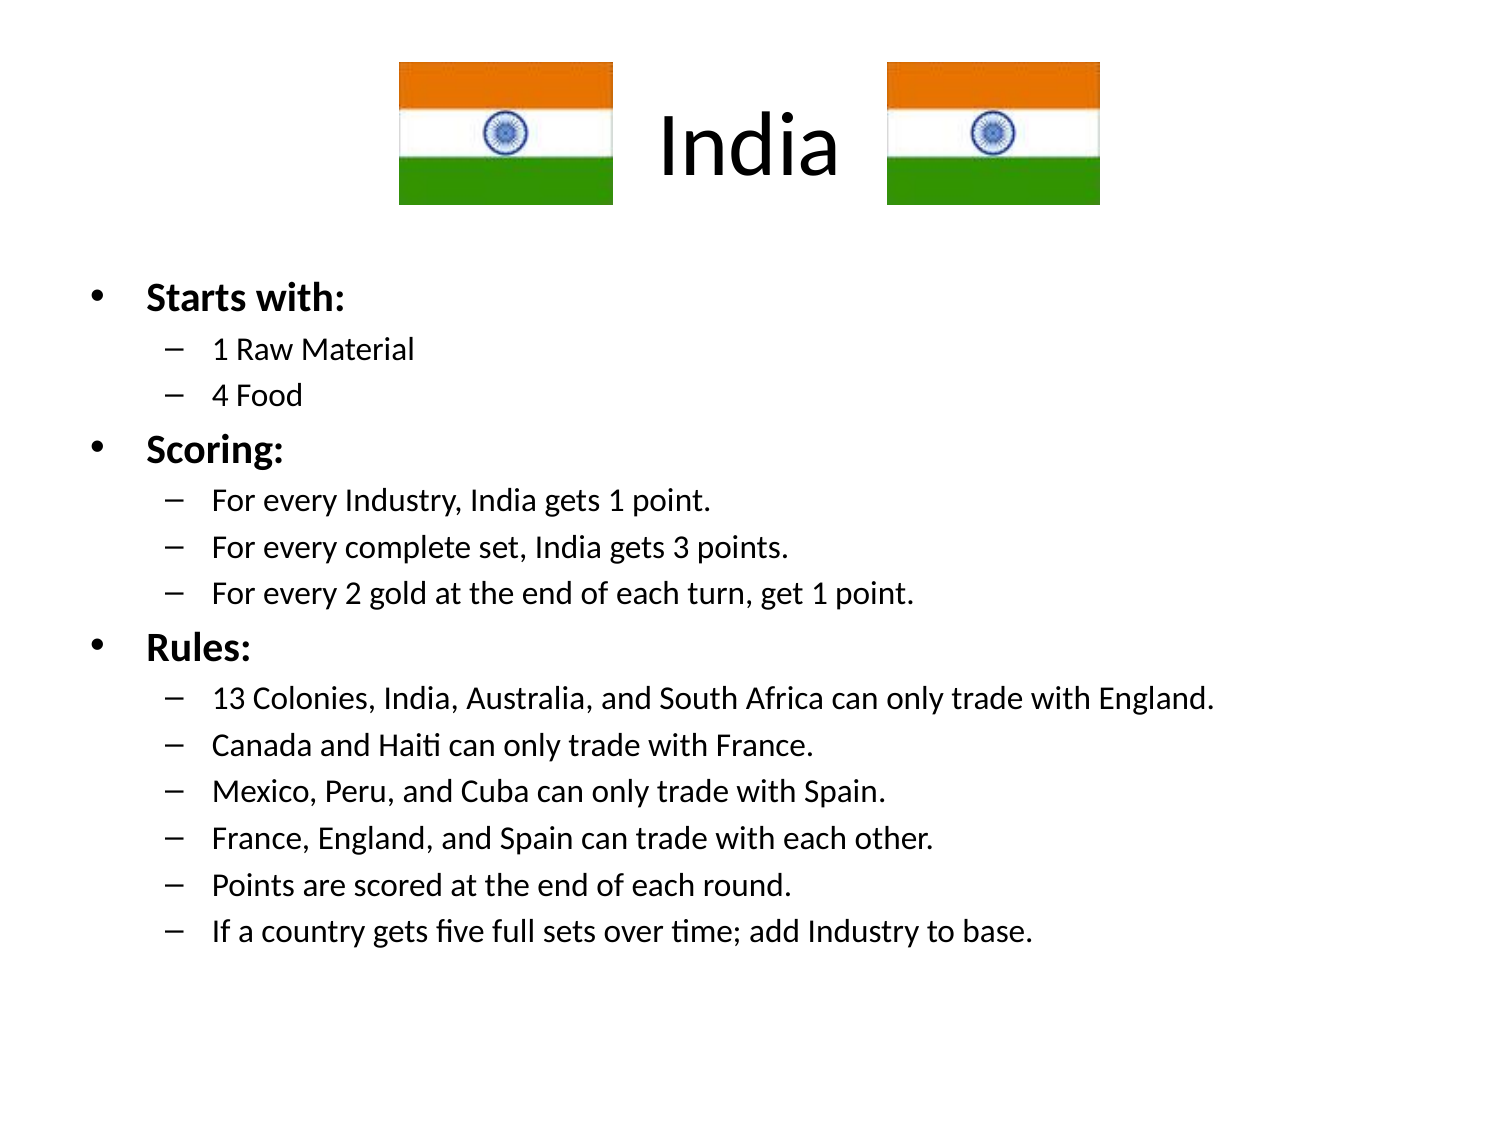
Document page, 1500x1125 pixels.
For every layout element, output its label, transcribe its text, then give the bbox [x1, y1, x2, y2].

title India [75, 45, 1425, 233]
picture [399, 62, 613, 205]
picture [887, 62, 1101, 205]
list Starts with: 1 Raw Material 4 Food Scoring: For every Industry, India gets 1 point. For every complete set, India gets 3 points. For every 2 gold at the end of each turn, get 1 point. Rules: 13 Colonies, India, Australia, and South Africa can only trade with England. Canada and Haiti can only trade with France. Mexico, Peru, and Cuba can only trade with Spain. France, England, and Spain can trade with each other. Points are scored at the end of each round. If a country gets five full sets over time; add Industry to base. [75, 262, 1425, 1005]
